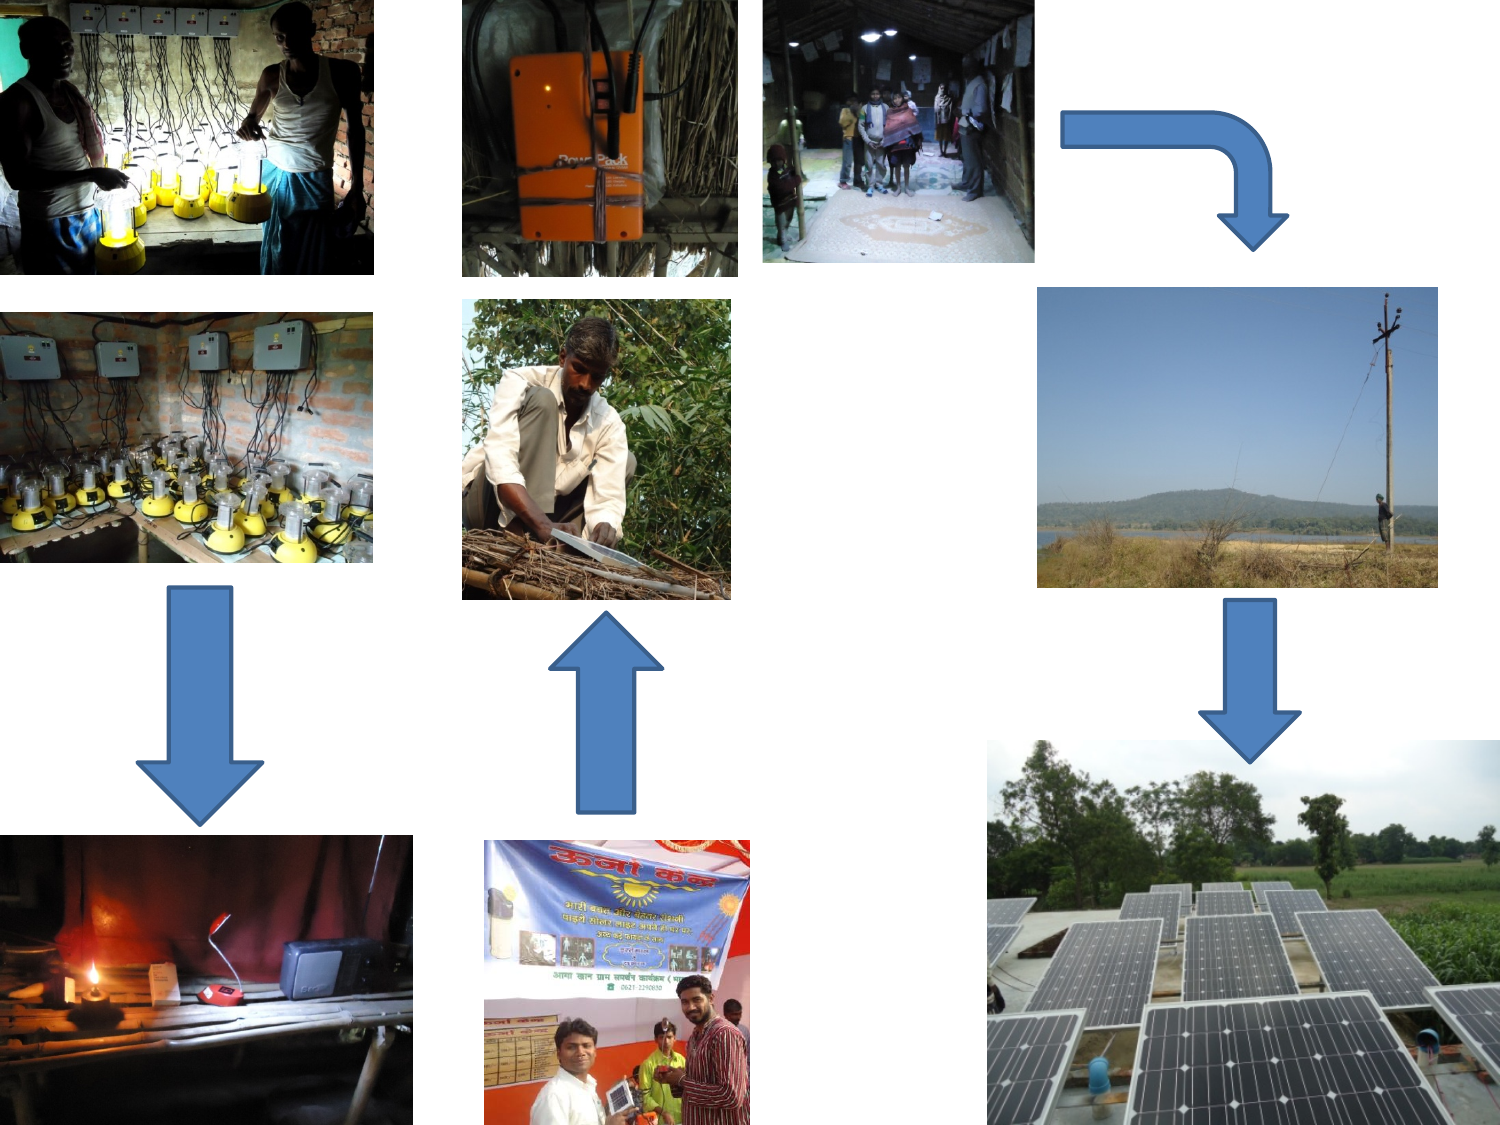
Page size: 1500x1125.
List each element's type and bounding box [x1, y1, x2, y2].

picture [987, 740, 1500, 1125]
picture [762, 0, 1035, 263]
picture [1037, 287, 1438, 588]
picture [462, 0, 738, 277]
text_box [135, 585, 265, 828]
picture [483, 839, 751, 1125]
picture [462, 299, 732, 601]
picture [0, 835, 413, 1125]
text_box [1060, 110, 1290, 253]
picture [0, 312, 373, 563]
text_box [548, 610, 665, 815]
picture [0, 0, 374, 276]
text_box [1198, 597, 1302, 739]
